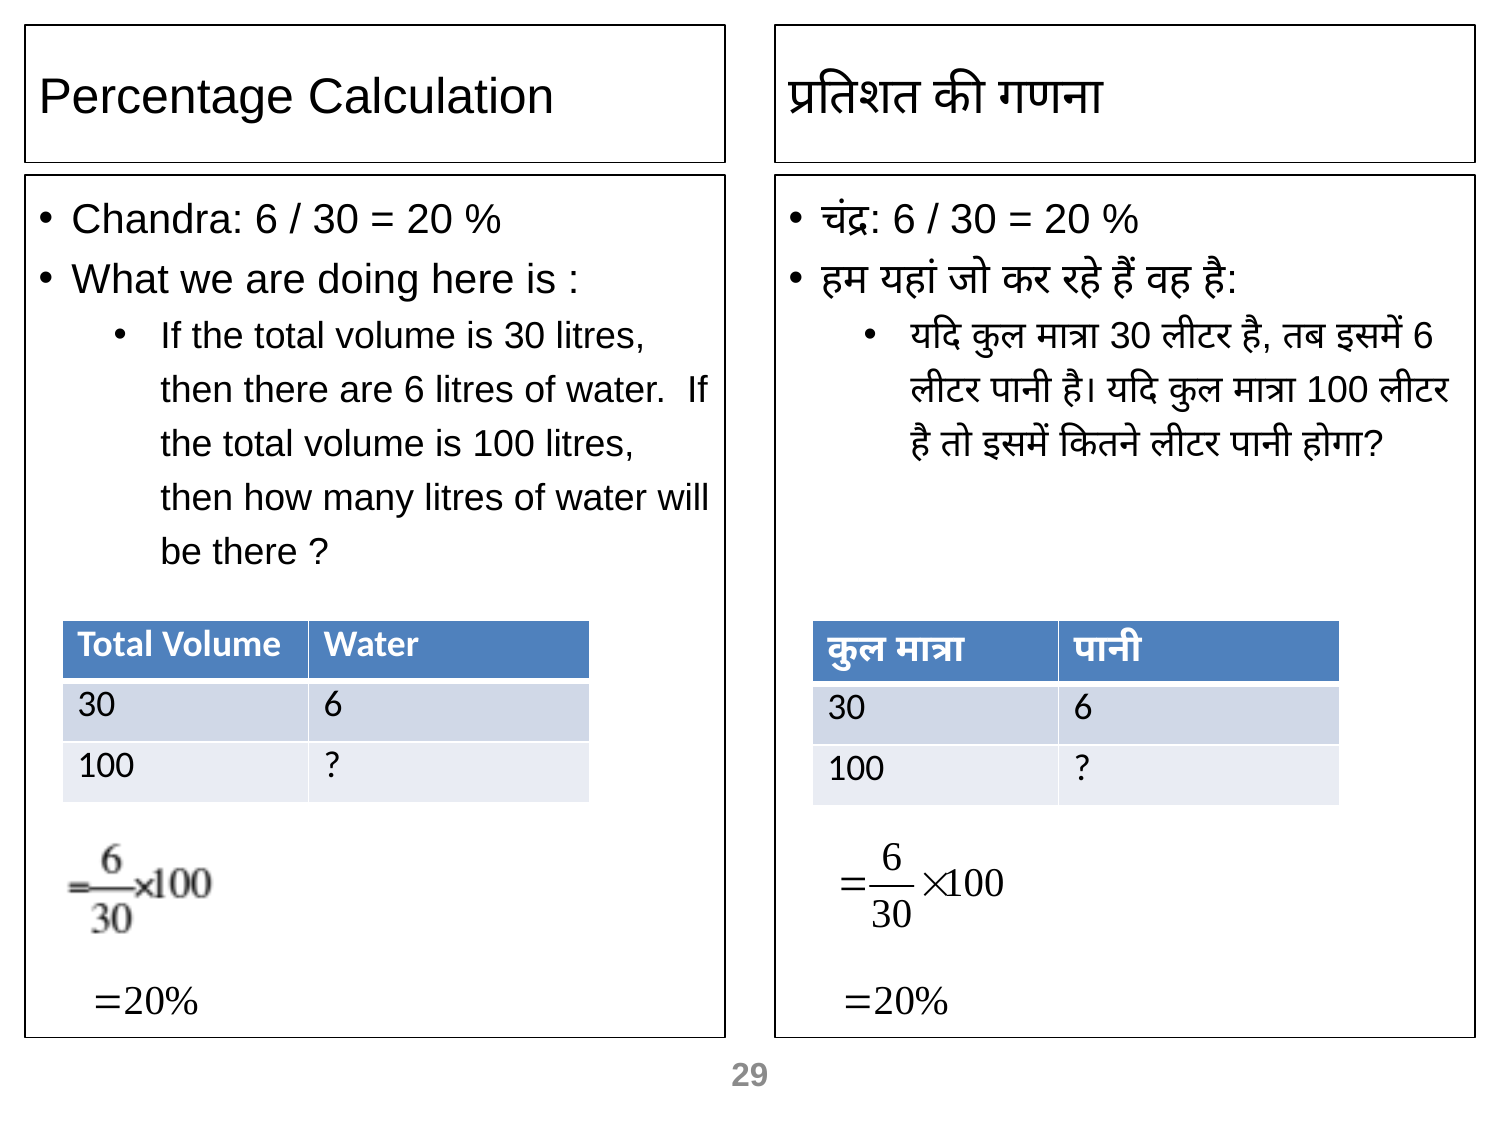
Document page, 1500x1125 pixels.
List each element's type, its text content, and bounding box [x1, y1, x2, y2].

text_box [835, 976, 956, 1026]
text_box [63, 830, 218, 938]
text_box Chandra: 6 / 30 = 20 % What we are doing here is : If the total volume is 30 litres, then there are 6 litres of water. If the total volume is 100 litres, then how many litres of water will be there ? [24, 174, 725, 1038]
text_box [830, 830, 1012, 938]
text_box Percentage Calculation [24, 24, 725, 163]
slide_number 29 [512, 1042, 988, 1103]
text_box प्रतिशत की गणना [774, 24, 1475, 163]
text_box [85, 976, 206, 1026]
text_box चंद्र: 6 / 30 = 20 % हम यहां जो कर रहे हैं वह है: यदि कुल मात्रा 30 लीटर है, तब इसमें 6 लीटर पानी है। यदि कुल मात्रा 100 लीटर है तो इसमें कितने लीटर पानी होगा? [774, 174, 1475, 1038]
